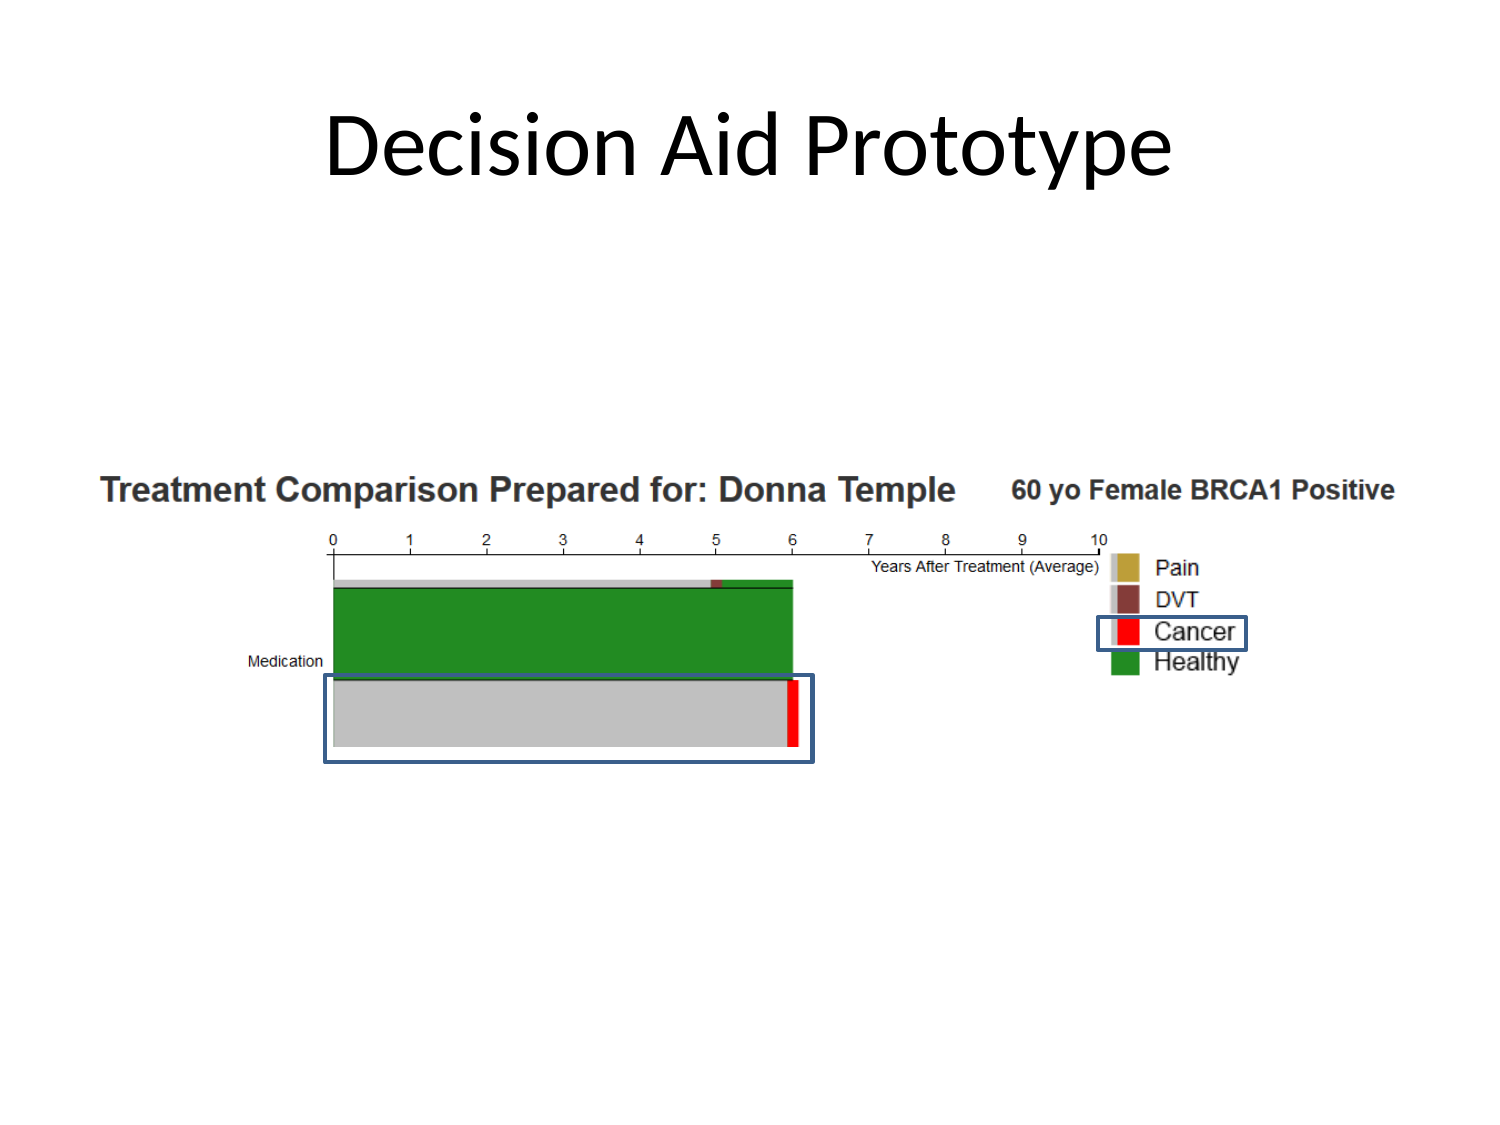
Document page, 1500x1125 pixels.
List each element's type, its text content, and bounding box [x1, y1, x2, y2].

picture [1102, 549, 1252, 685]
title Decision Aid Prototype [75, 45, 1425, 233]
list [87, 465, 1402, 747]
text_box [323, 755, 815, 764]
